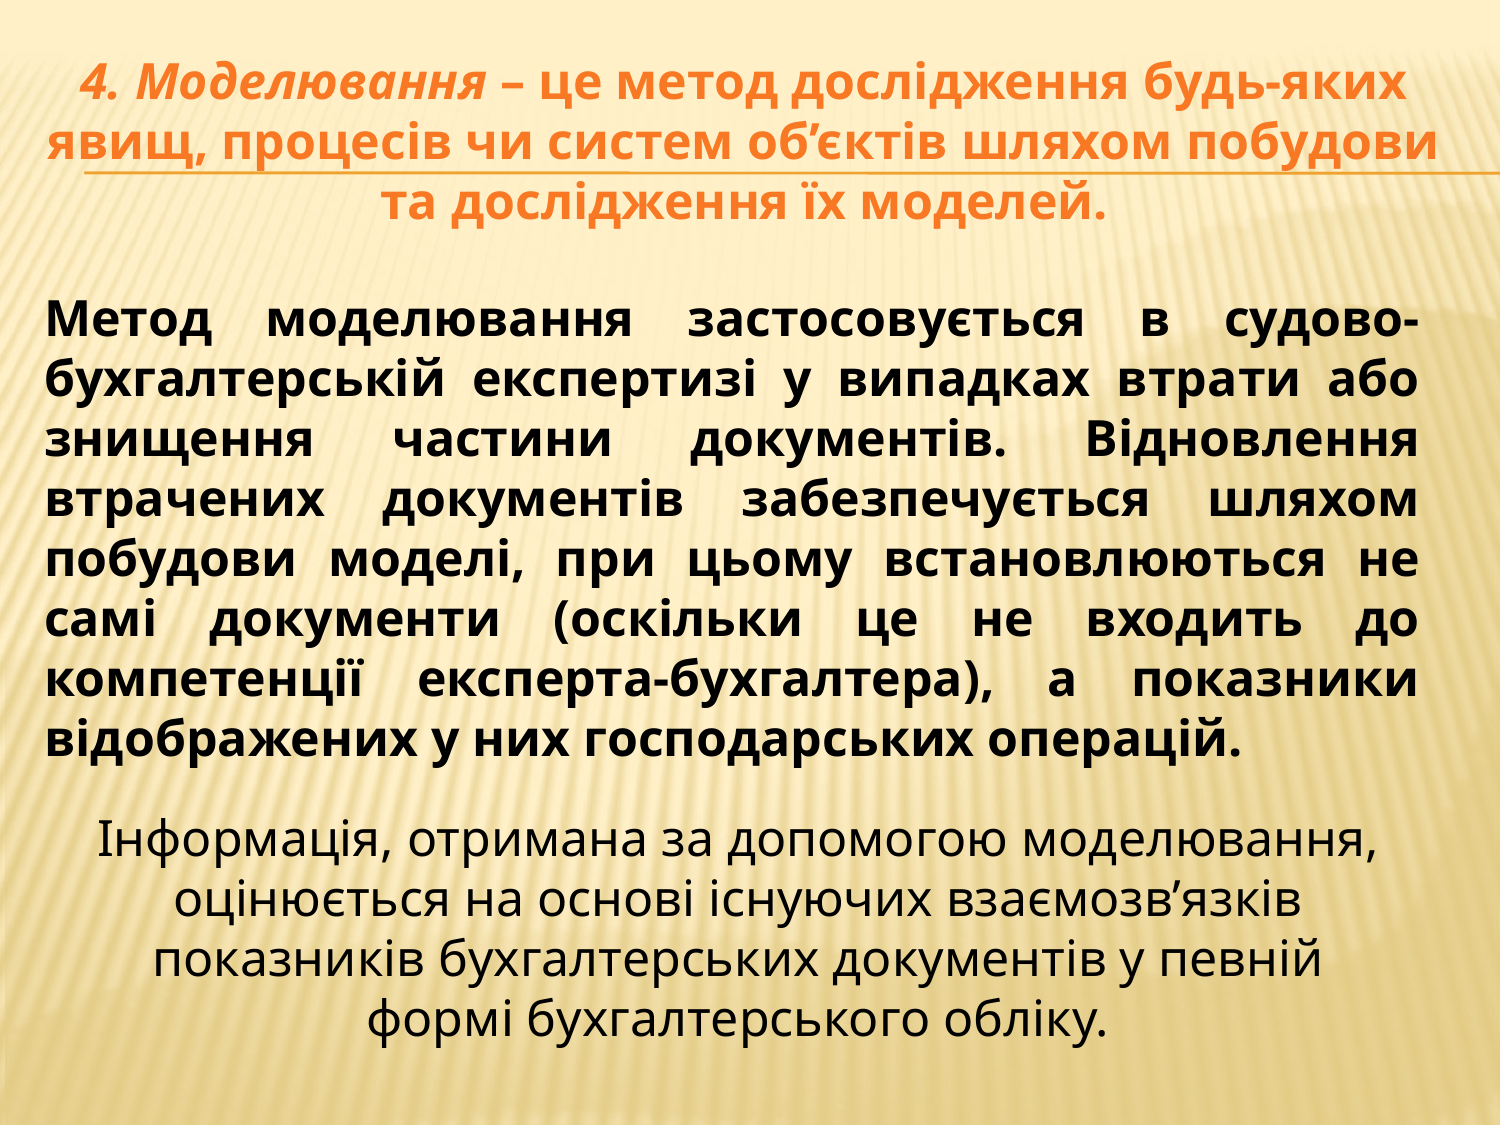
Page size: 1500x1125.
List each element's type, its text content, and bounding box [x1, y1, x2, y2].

text_box 4. Моделювання – це метод дослідження будь-яких явищ, процесів чи систем об’єктів шляхом побудови та дослідження їх моделей. [29, 42, 1459, 238]
text_box Метод моделювання застосовується в судово-бухгалтерській експертизі у випадках втрати або знищення частини документів. Відновлення втрачених документів забезпечується шляхом побудови моделі, при цьому встановлюються не самі документи (оскільки це не входить до компетенції експерта-бухгалтера), а показники відображених у них господарських операцій. [29, 278, 1436, 774]
text_box Інформація, отримана за допомогою моделювання, оцінюється на основі існуючих взаємозв’язків показників бухгалтерських документів у певній формі бухгалтерського обліку. [76, 798, 1400, 1054]
